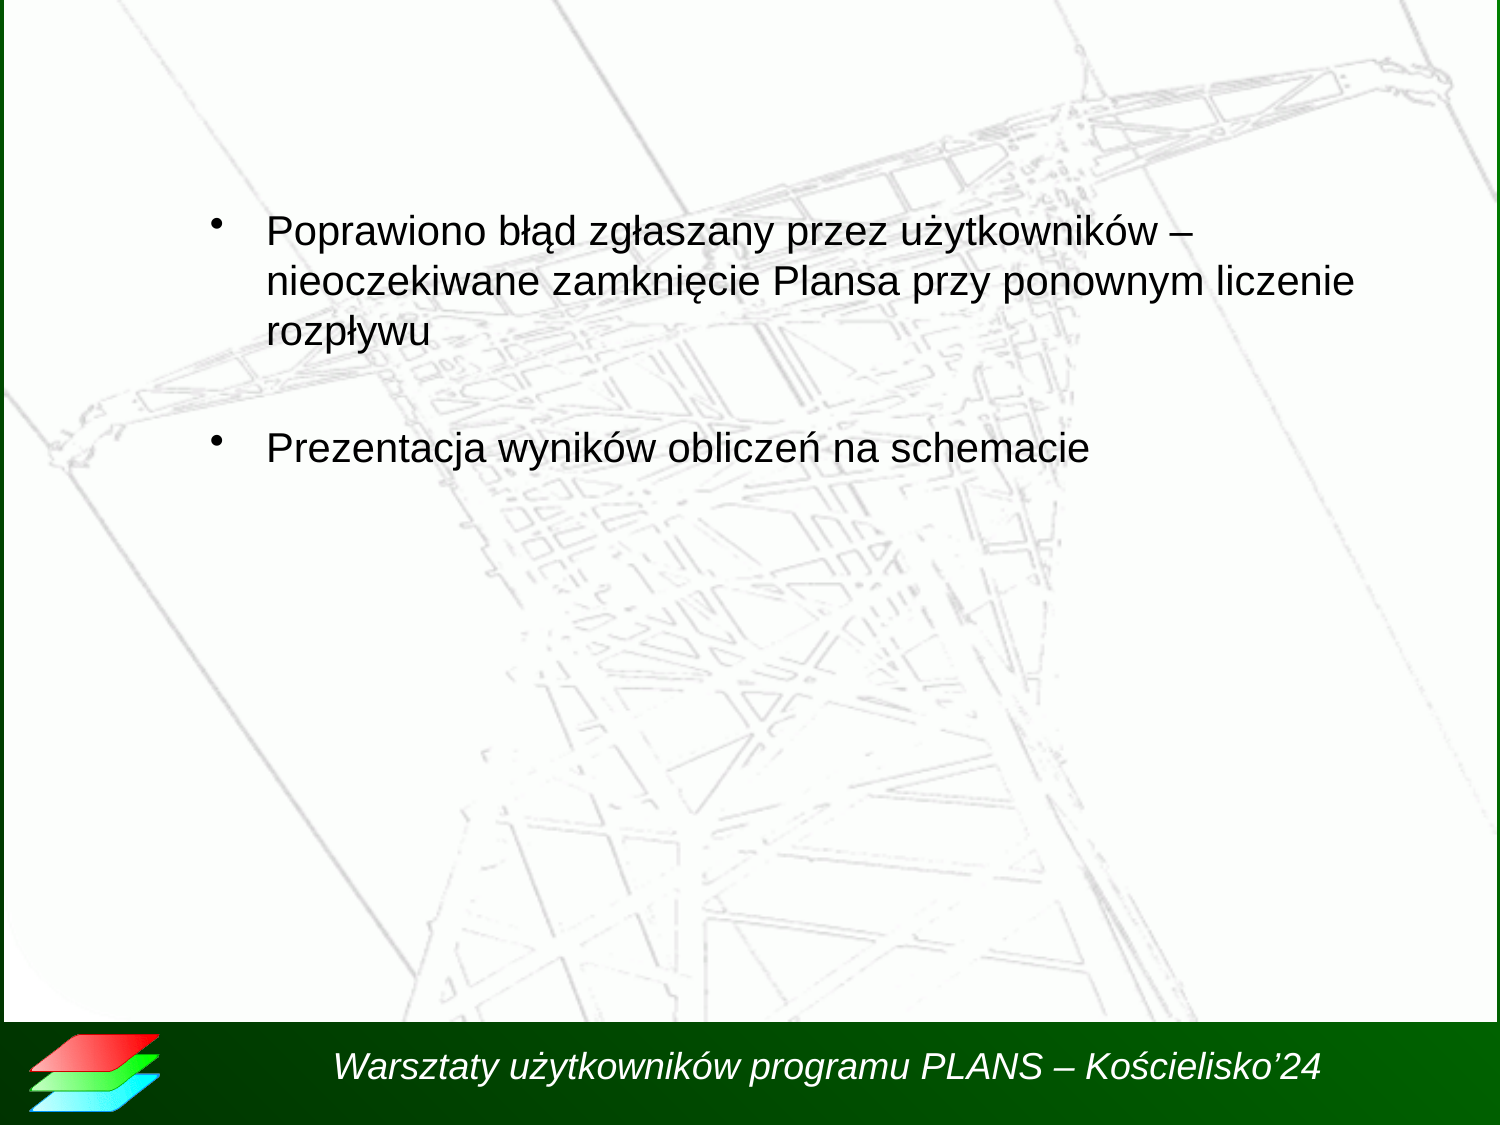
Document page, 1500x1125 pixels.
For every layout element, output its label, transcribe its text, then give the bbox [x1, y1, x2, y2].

list Poprawiono błąd zgłaszany przez użytkowników – nieoczekiwane zamknięcie Plansa przy ponownym liczenie rozpływu Prezentacja wyników obliczeń na schemacie [194, 196, 1449, 1005]
picture [29, 1034, 160, 1112]
picture [4, 0, 1497, 1022]
